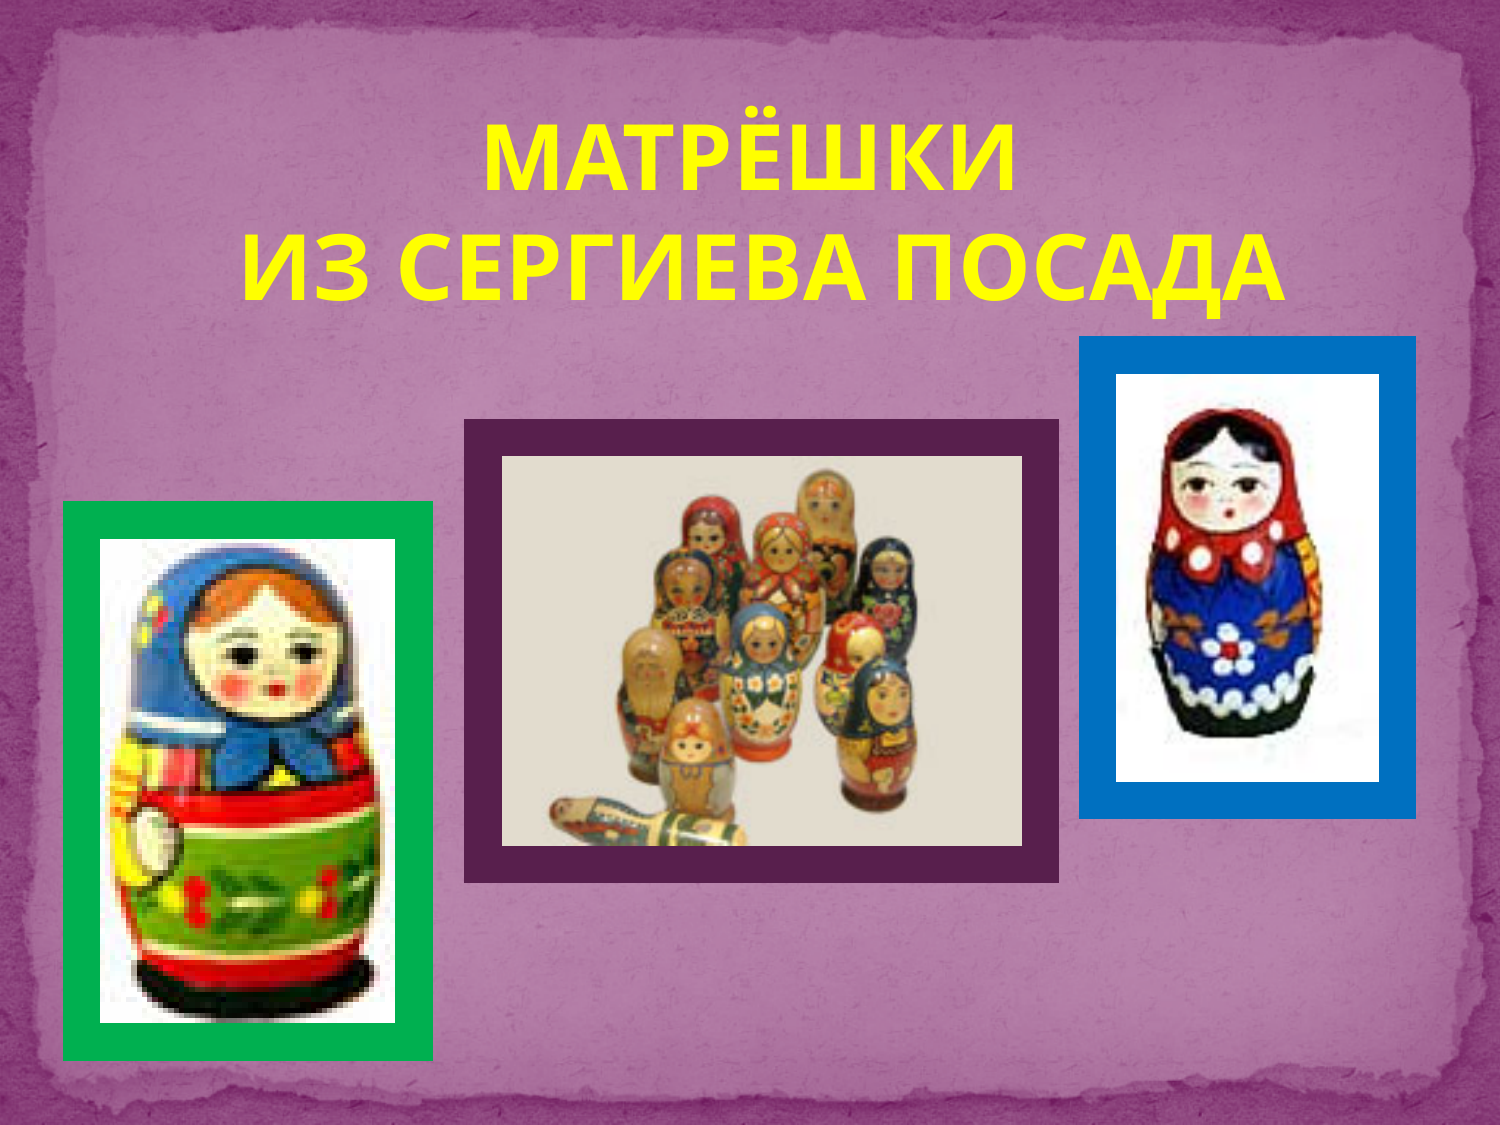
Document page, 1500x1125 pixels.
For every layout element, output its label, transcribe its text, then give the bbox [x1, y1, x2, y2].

picture [100, 539, 395, 1023]
picture [502, 456, 1022, 846]
picture [1116, 373, 1380, 782]
title Матрёшки из Сергиева Посада [74, 24, 1425, 327]
